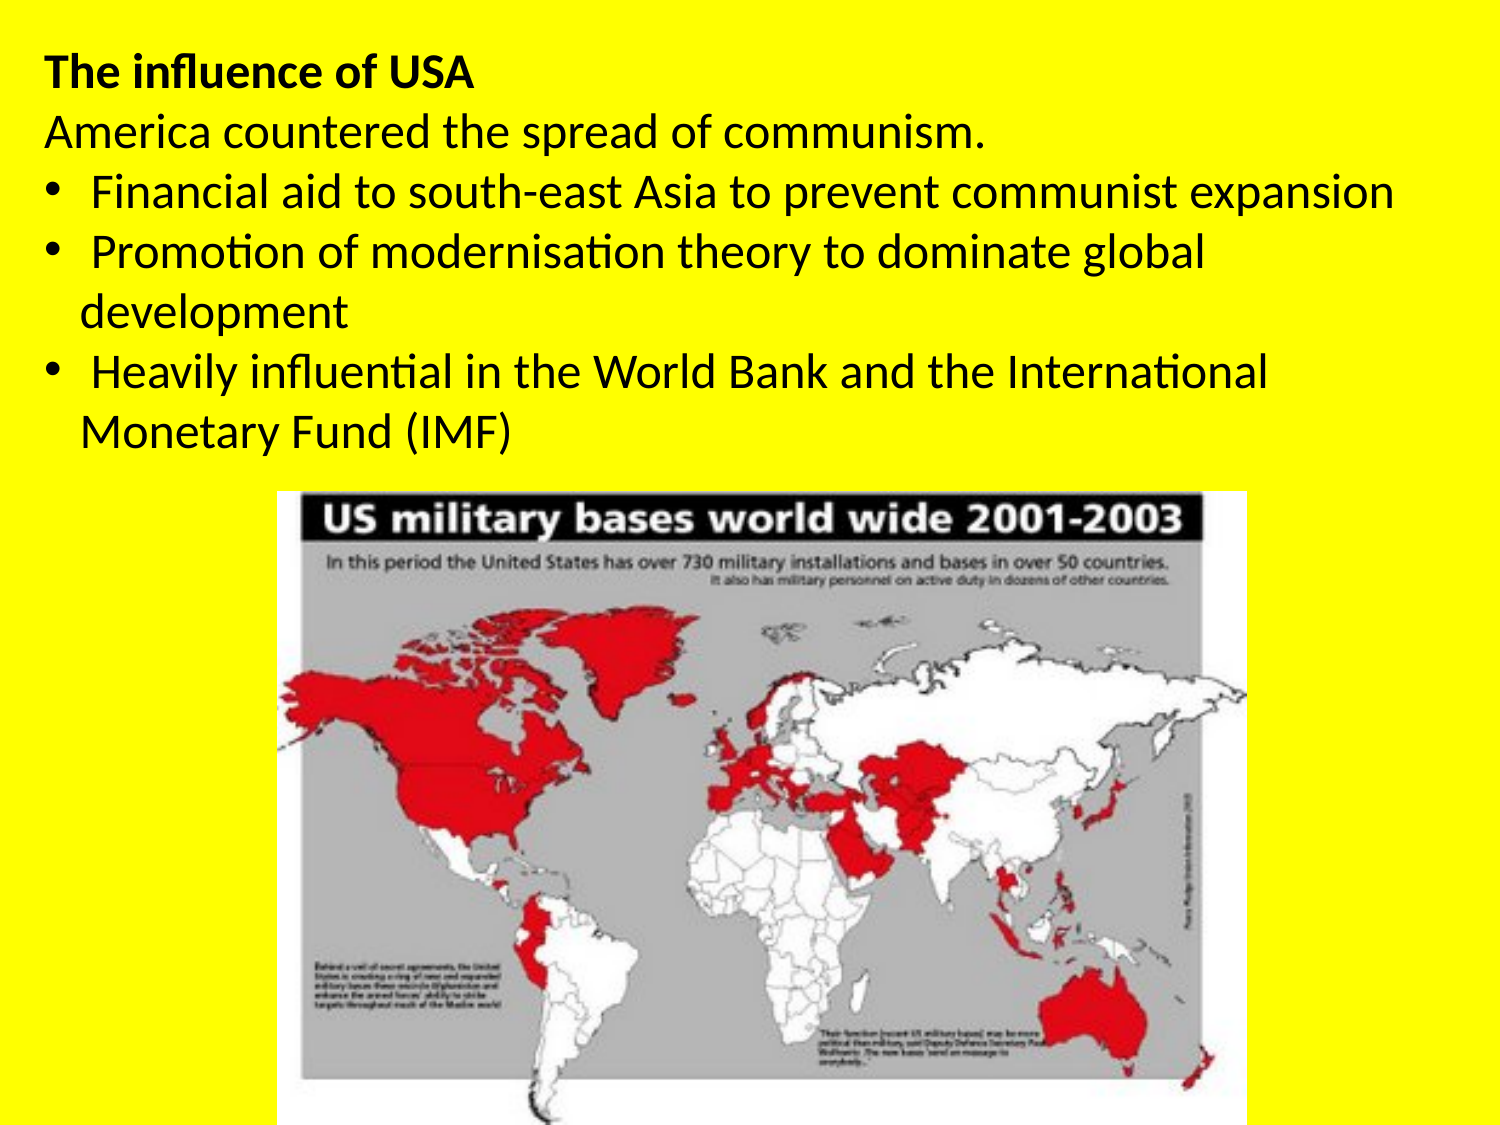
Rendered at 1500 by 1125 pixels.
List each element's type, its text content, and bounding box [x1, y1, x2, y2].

text_box The influence of USA America countered the spread of communism. Financial aid to south-east Asia to prevent communist expansion Promotion of modernisation theory to dominate global development Heavily influential in the World Bank and the International Monetary Fund (IMF) [29, 30, 1459, 466]
picture [277, 491, 1247, 1125]
